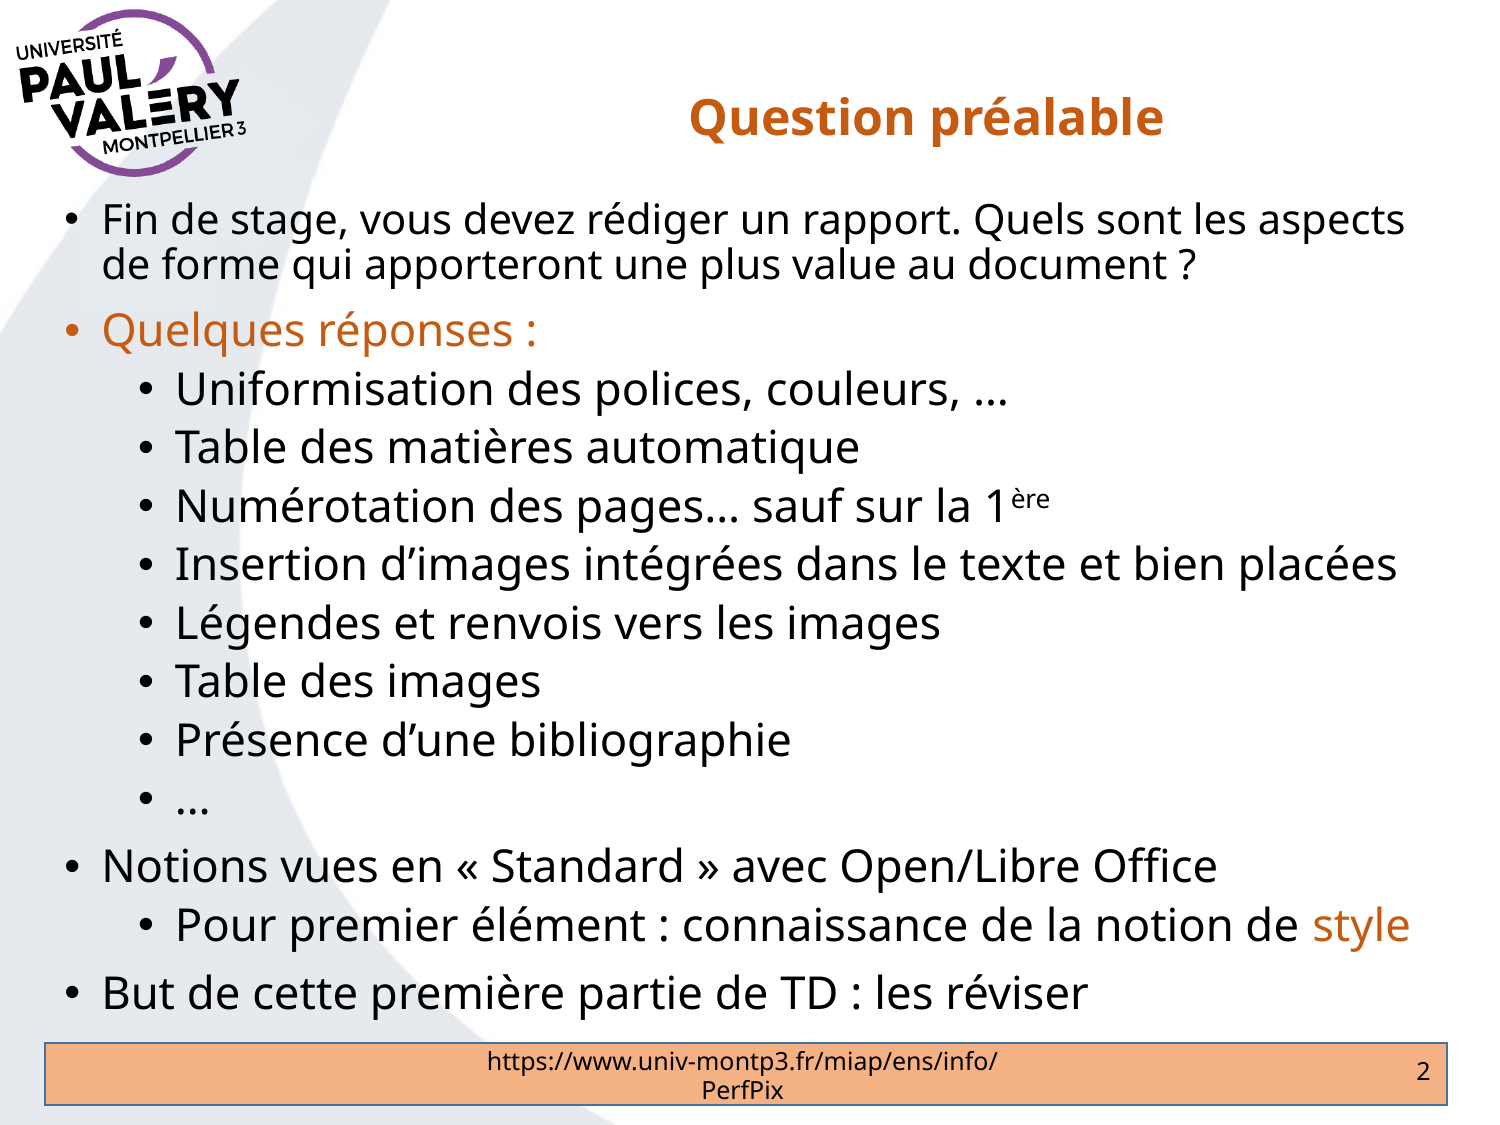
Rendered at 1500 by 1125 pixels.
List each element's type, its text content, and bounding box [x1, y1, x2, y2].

slide_number 2 [1107, 1042, 1446, 1103]
title Question préalable [358, 10, 1495, 229]
list Fin de stage, vous devez rédiger un rapport. Quels sont les aspects de forme qui apporteront une plus value au document ? Quelques réponses : Uniformisation des polices, couleurs, … Table des matières automatique Numérotation des pages… sauf sur la 1ère Insertion d’images intégrées dans le texte et bien placées Légendes et renvois vers les images Table des images Présence d’une bibliographie … Notions vues en « Standard » avec Open/Libre Office Pour premier élément : connaissance de la notion de style But de cette première partie de TD : les réviser [49, 191, 1443, 1043]
picture [0, 0, 1500, 1125]
